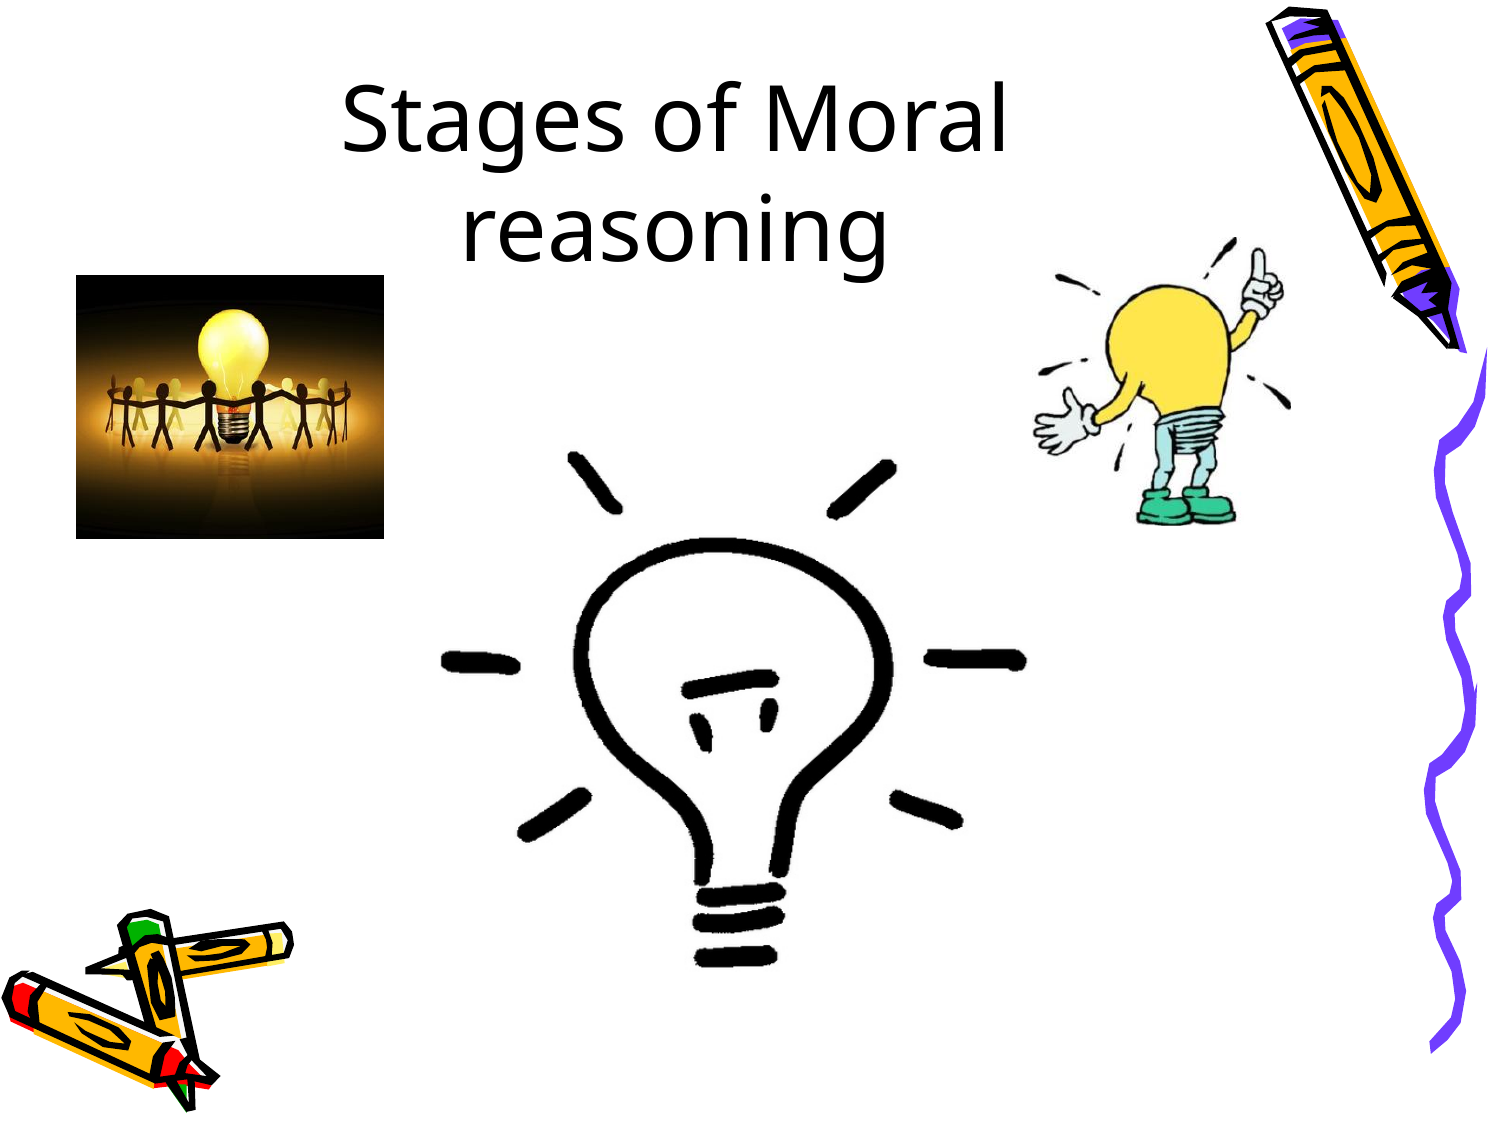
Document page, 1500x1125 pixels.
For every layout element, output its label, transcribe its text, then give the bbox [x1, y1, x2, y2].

picture [76, 274, 385, 540]
picture [438, 444, 1030, 977]
picture [1032, 237, 1291, 526]
title Stages of Moral reasoning [112, 24, 1240, 288]
